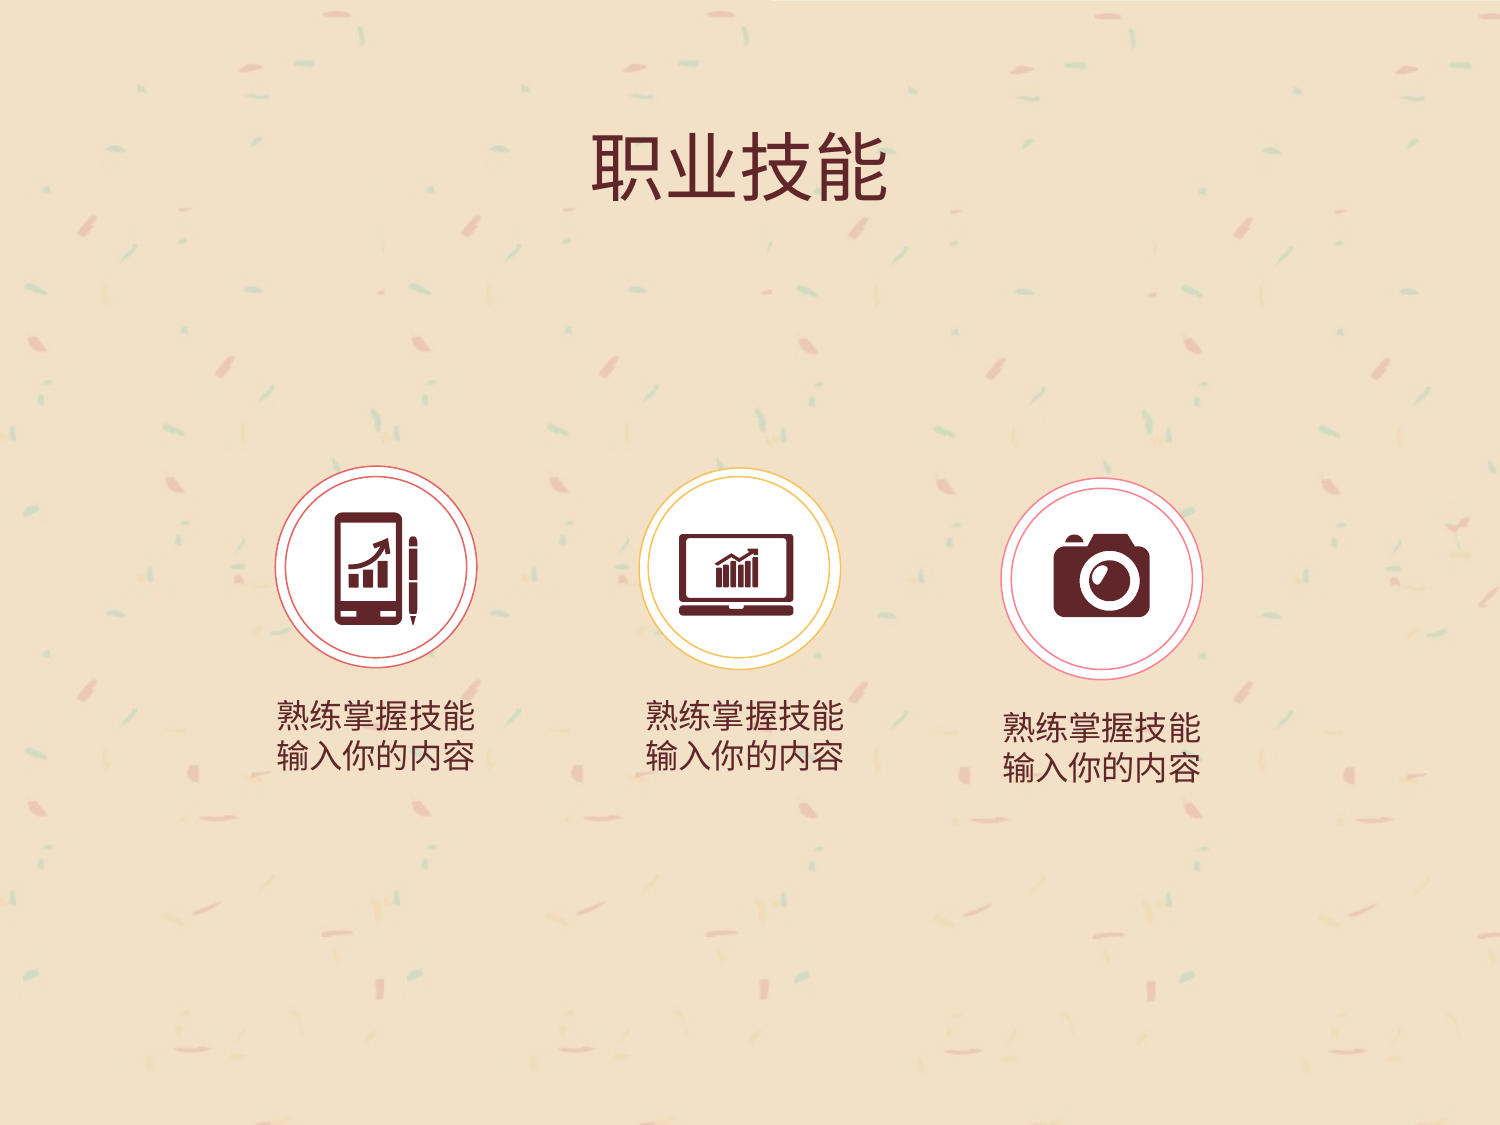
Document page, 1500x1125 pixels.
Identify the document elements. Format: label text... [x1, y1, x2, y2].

text_box 职业技能 [574, 113, 905, 219]
text_box 熟练掌握技能输入你的内容 [1001, 718, 1203, 775]
text_box [275, 466, 477, 668]
text_box [639, 467, 841, 670]
text_box [408, 536, 418, 547]
text_box [334, 512, 403, 625]
text_box [408, 548, 418, 581]
text_box 熟练掌握技能输入你的内容 [644, 706, 846, 764]
text_box [408, 582, 418, 614]
text_box [679, 534, 794, 602]
text_box [679, 605, 794, 616]
text_box [648, 476, 830, 658]
text_box [1053, 533, 1150, 618]
text_box [1011, 488, 1193, 670]
text_box 熟练掌握技能输入你的内容 [275, 706, 477, 764]
text_box [410, 616, 416, 625]
text_box [1001, 478, 1203, 680]
text_box [285, 476, 467, 658]
